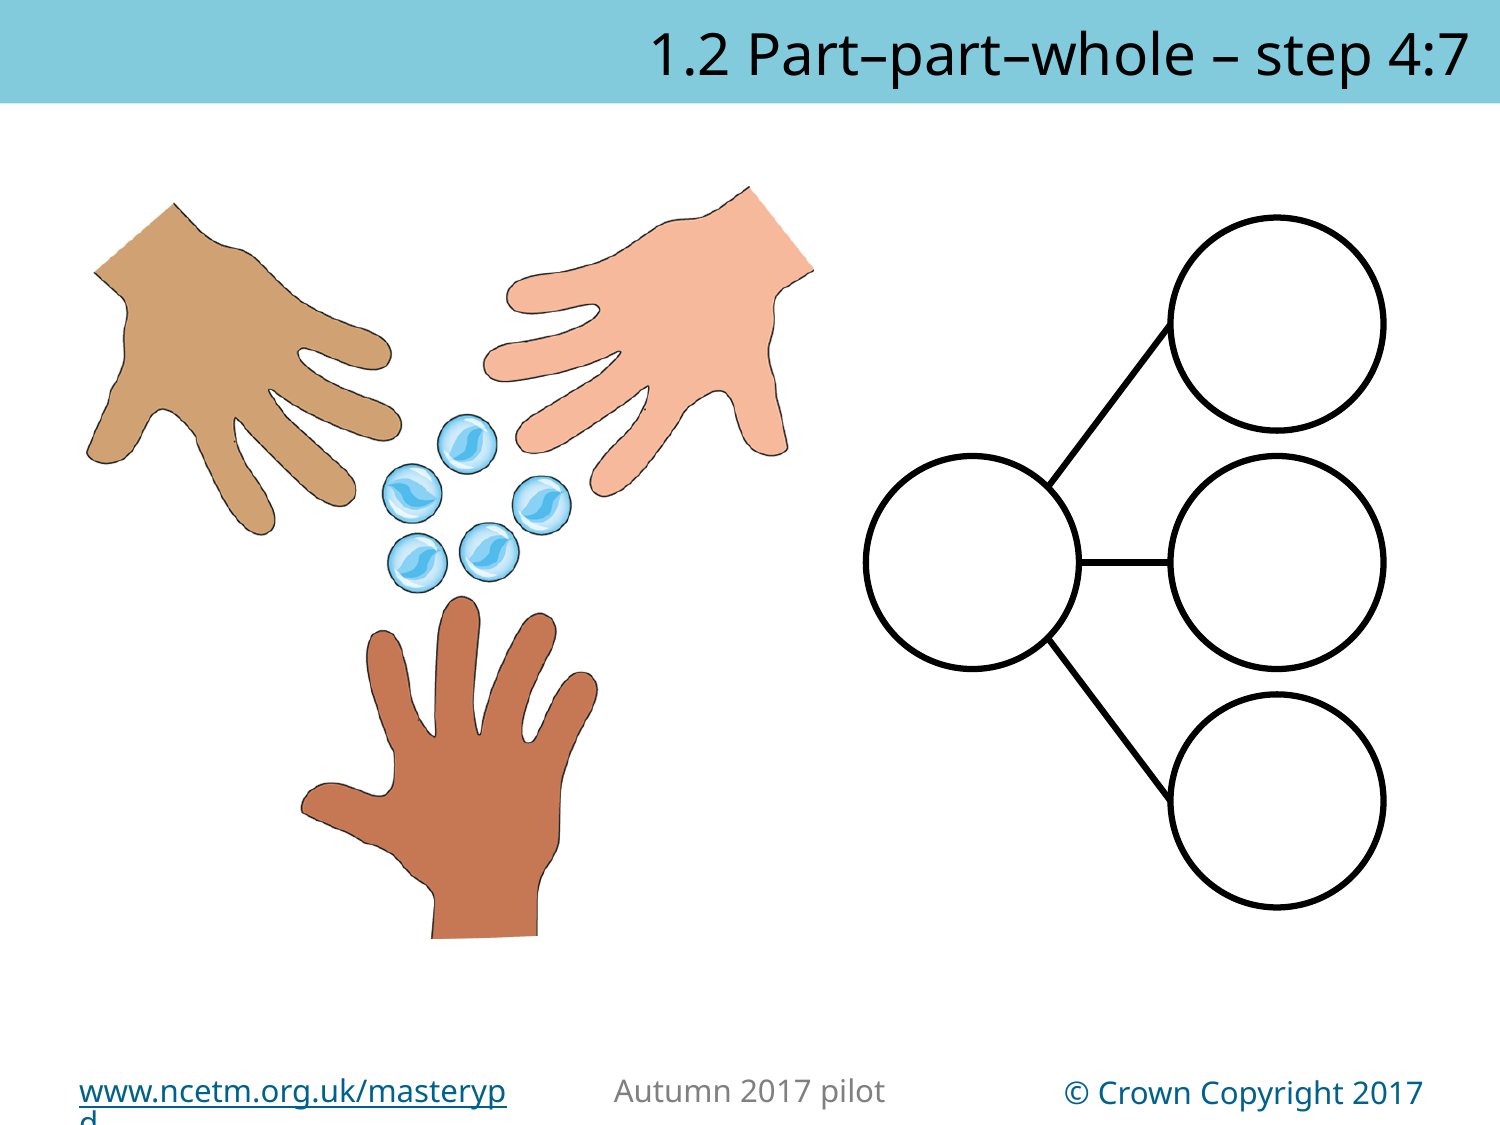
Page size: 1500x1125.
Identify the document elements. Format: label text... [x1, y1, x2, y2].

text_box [865, 217, 1384, 908]
list 1.2 Part–part–whole – step 4:7 [0, 0, 1500, 104]
picture [86, 185, 814, 939]
